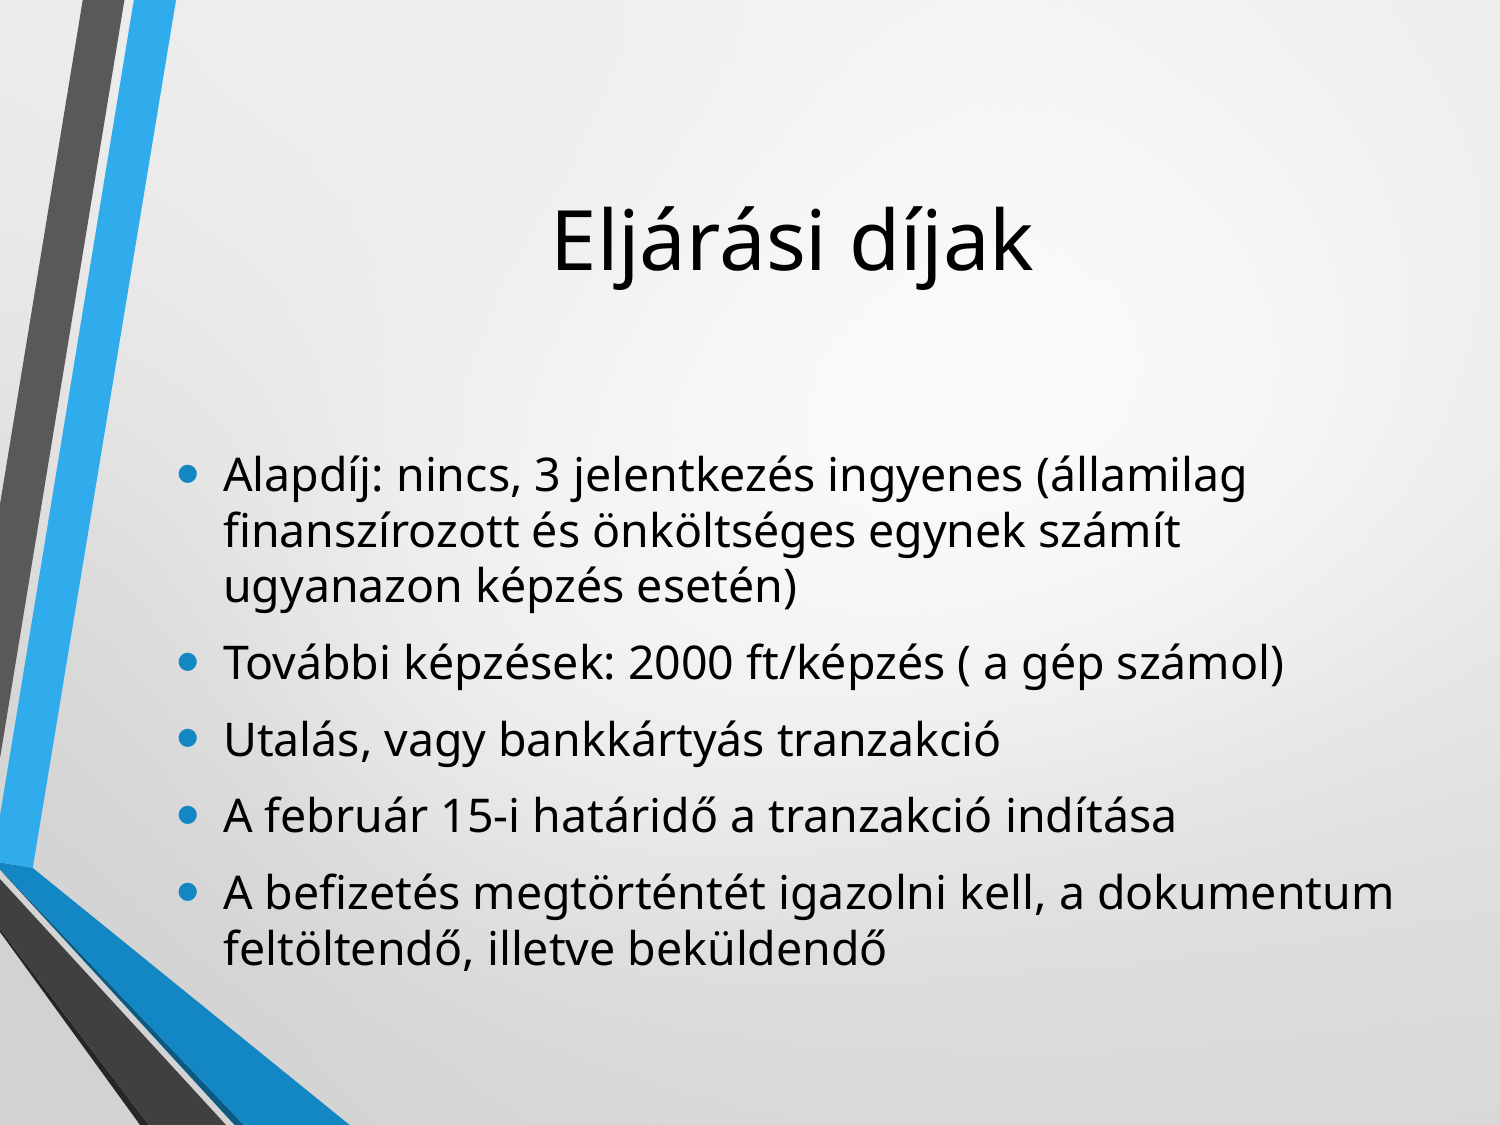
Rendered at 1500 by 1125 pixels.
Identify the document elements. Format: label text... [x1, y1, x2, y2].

title Eljárási díjak [161, 75, 1425, 400]
list Alapdíj: nincs, 3 jelentkezés ingyenes (államilag finanszírozott és önköltséges egynek számít ugyanazon képzés esetén) További képzések: 2000 ft/képzés ( a gép számol) Utalás, vagy bankkártyás tranzakció A február 15-i határidő a tranzakció indítása A befizetés megtörténtét igazolni kell, a dokumentum feltöltendő, illetve beküldendő [161, 437, 1425, 985]
